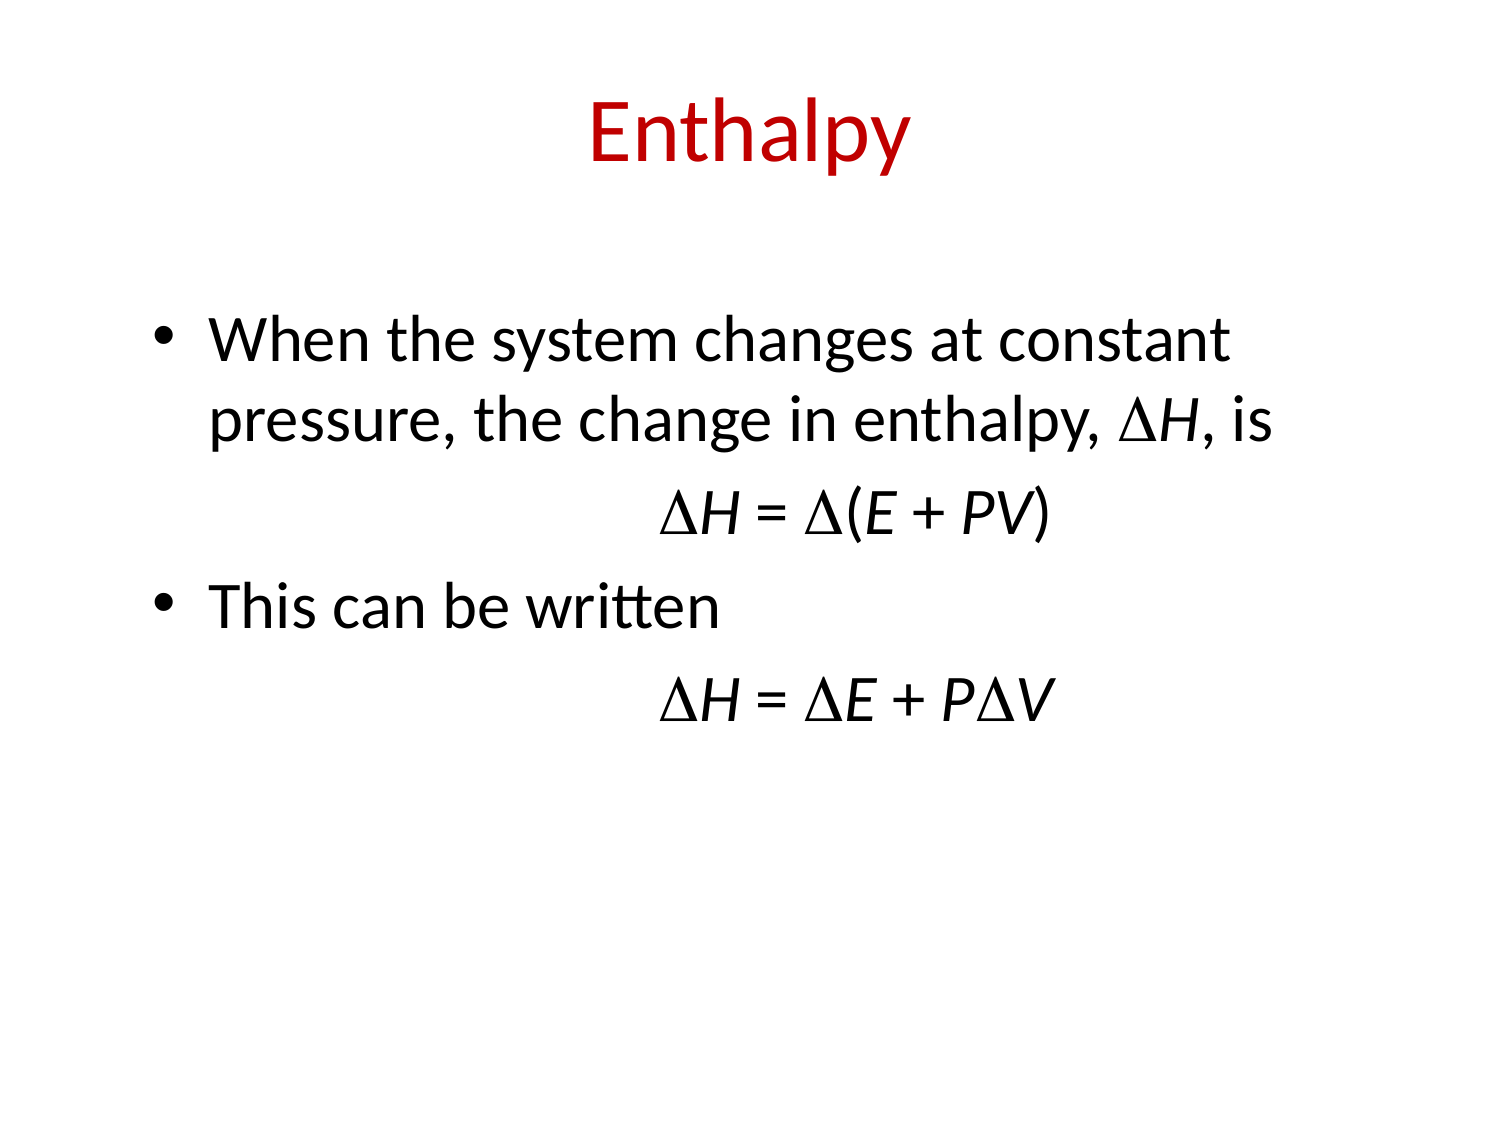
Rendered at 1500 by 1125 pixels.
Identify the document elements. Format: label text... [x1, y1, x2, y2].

text_box Enthalpy [112, 62, 1388, 250]
text_box When the system changes at constant pressure, the change in enthalpy, H, is H = (E + PV) This can be written H = E + PV [137, 287, 1413, 963]
